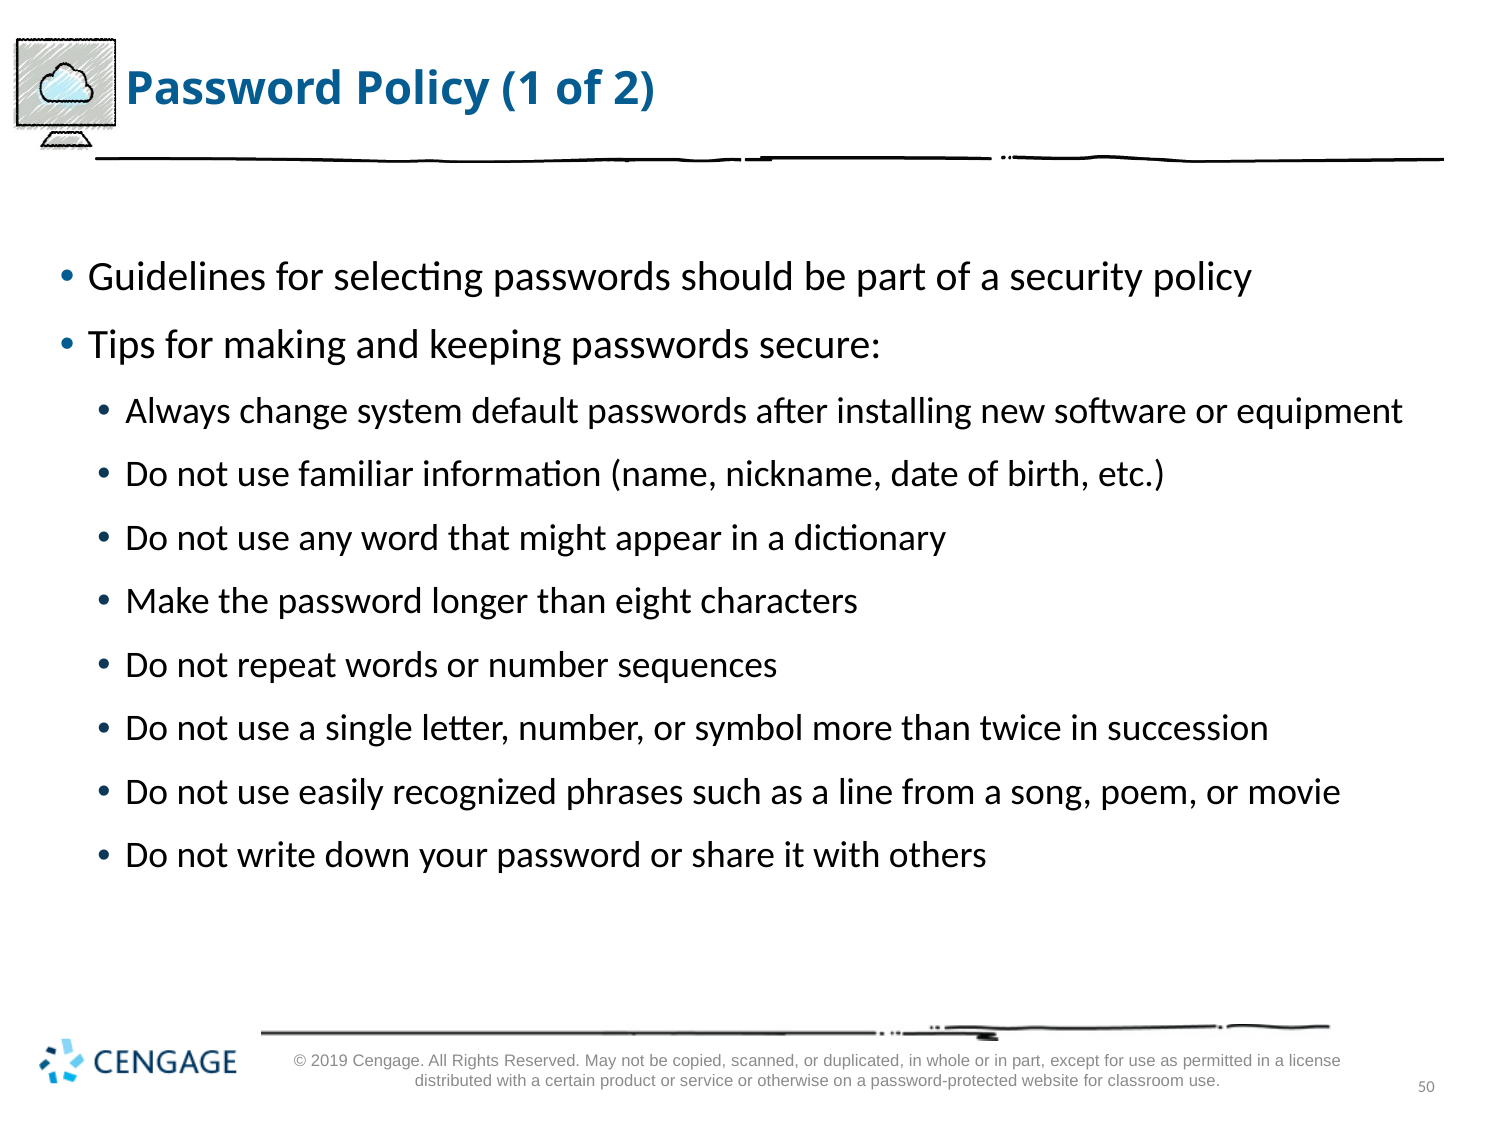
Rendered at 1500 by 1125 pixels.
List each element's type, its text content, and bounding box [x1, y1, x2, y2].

list Guidelines for selecting passwords should be part of a security policy Tips for making and keeping passwords secure: Always change system default passwords after installing new software or equipment Do not use familiar information (name, nickname, date of birth, etc.) Do not use any word that might appear in a dictionary Make the password longer than eight characters Do not repeat words or number sequences Do not use a single letter, number, or symbol more than twice in succession Do not use easily recognized phrases such as a line from a song, poem, or movie Do not write down your password or share it with others [59, 252, 1441, 883]
footer © 2019 Cengage. All Rights Reserved. May not be copied, scanned, or duplicated, in whole or in part, except for use as permitted in a license distributed with a certain product or service or otherwise on a password-protected website for classroom use. [262, 1050, 1375, 1091]
picture [19, 1025, 249, 1096]
picture [13, 36, 117, 151]
title Password Policy (1 of 2) [125, 66, 1442, 116]
picture [95, 155, 1444, 163]
picture [261, 1024, 1331, 1041]
